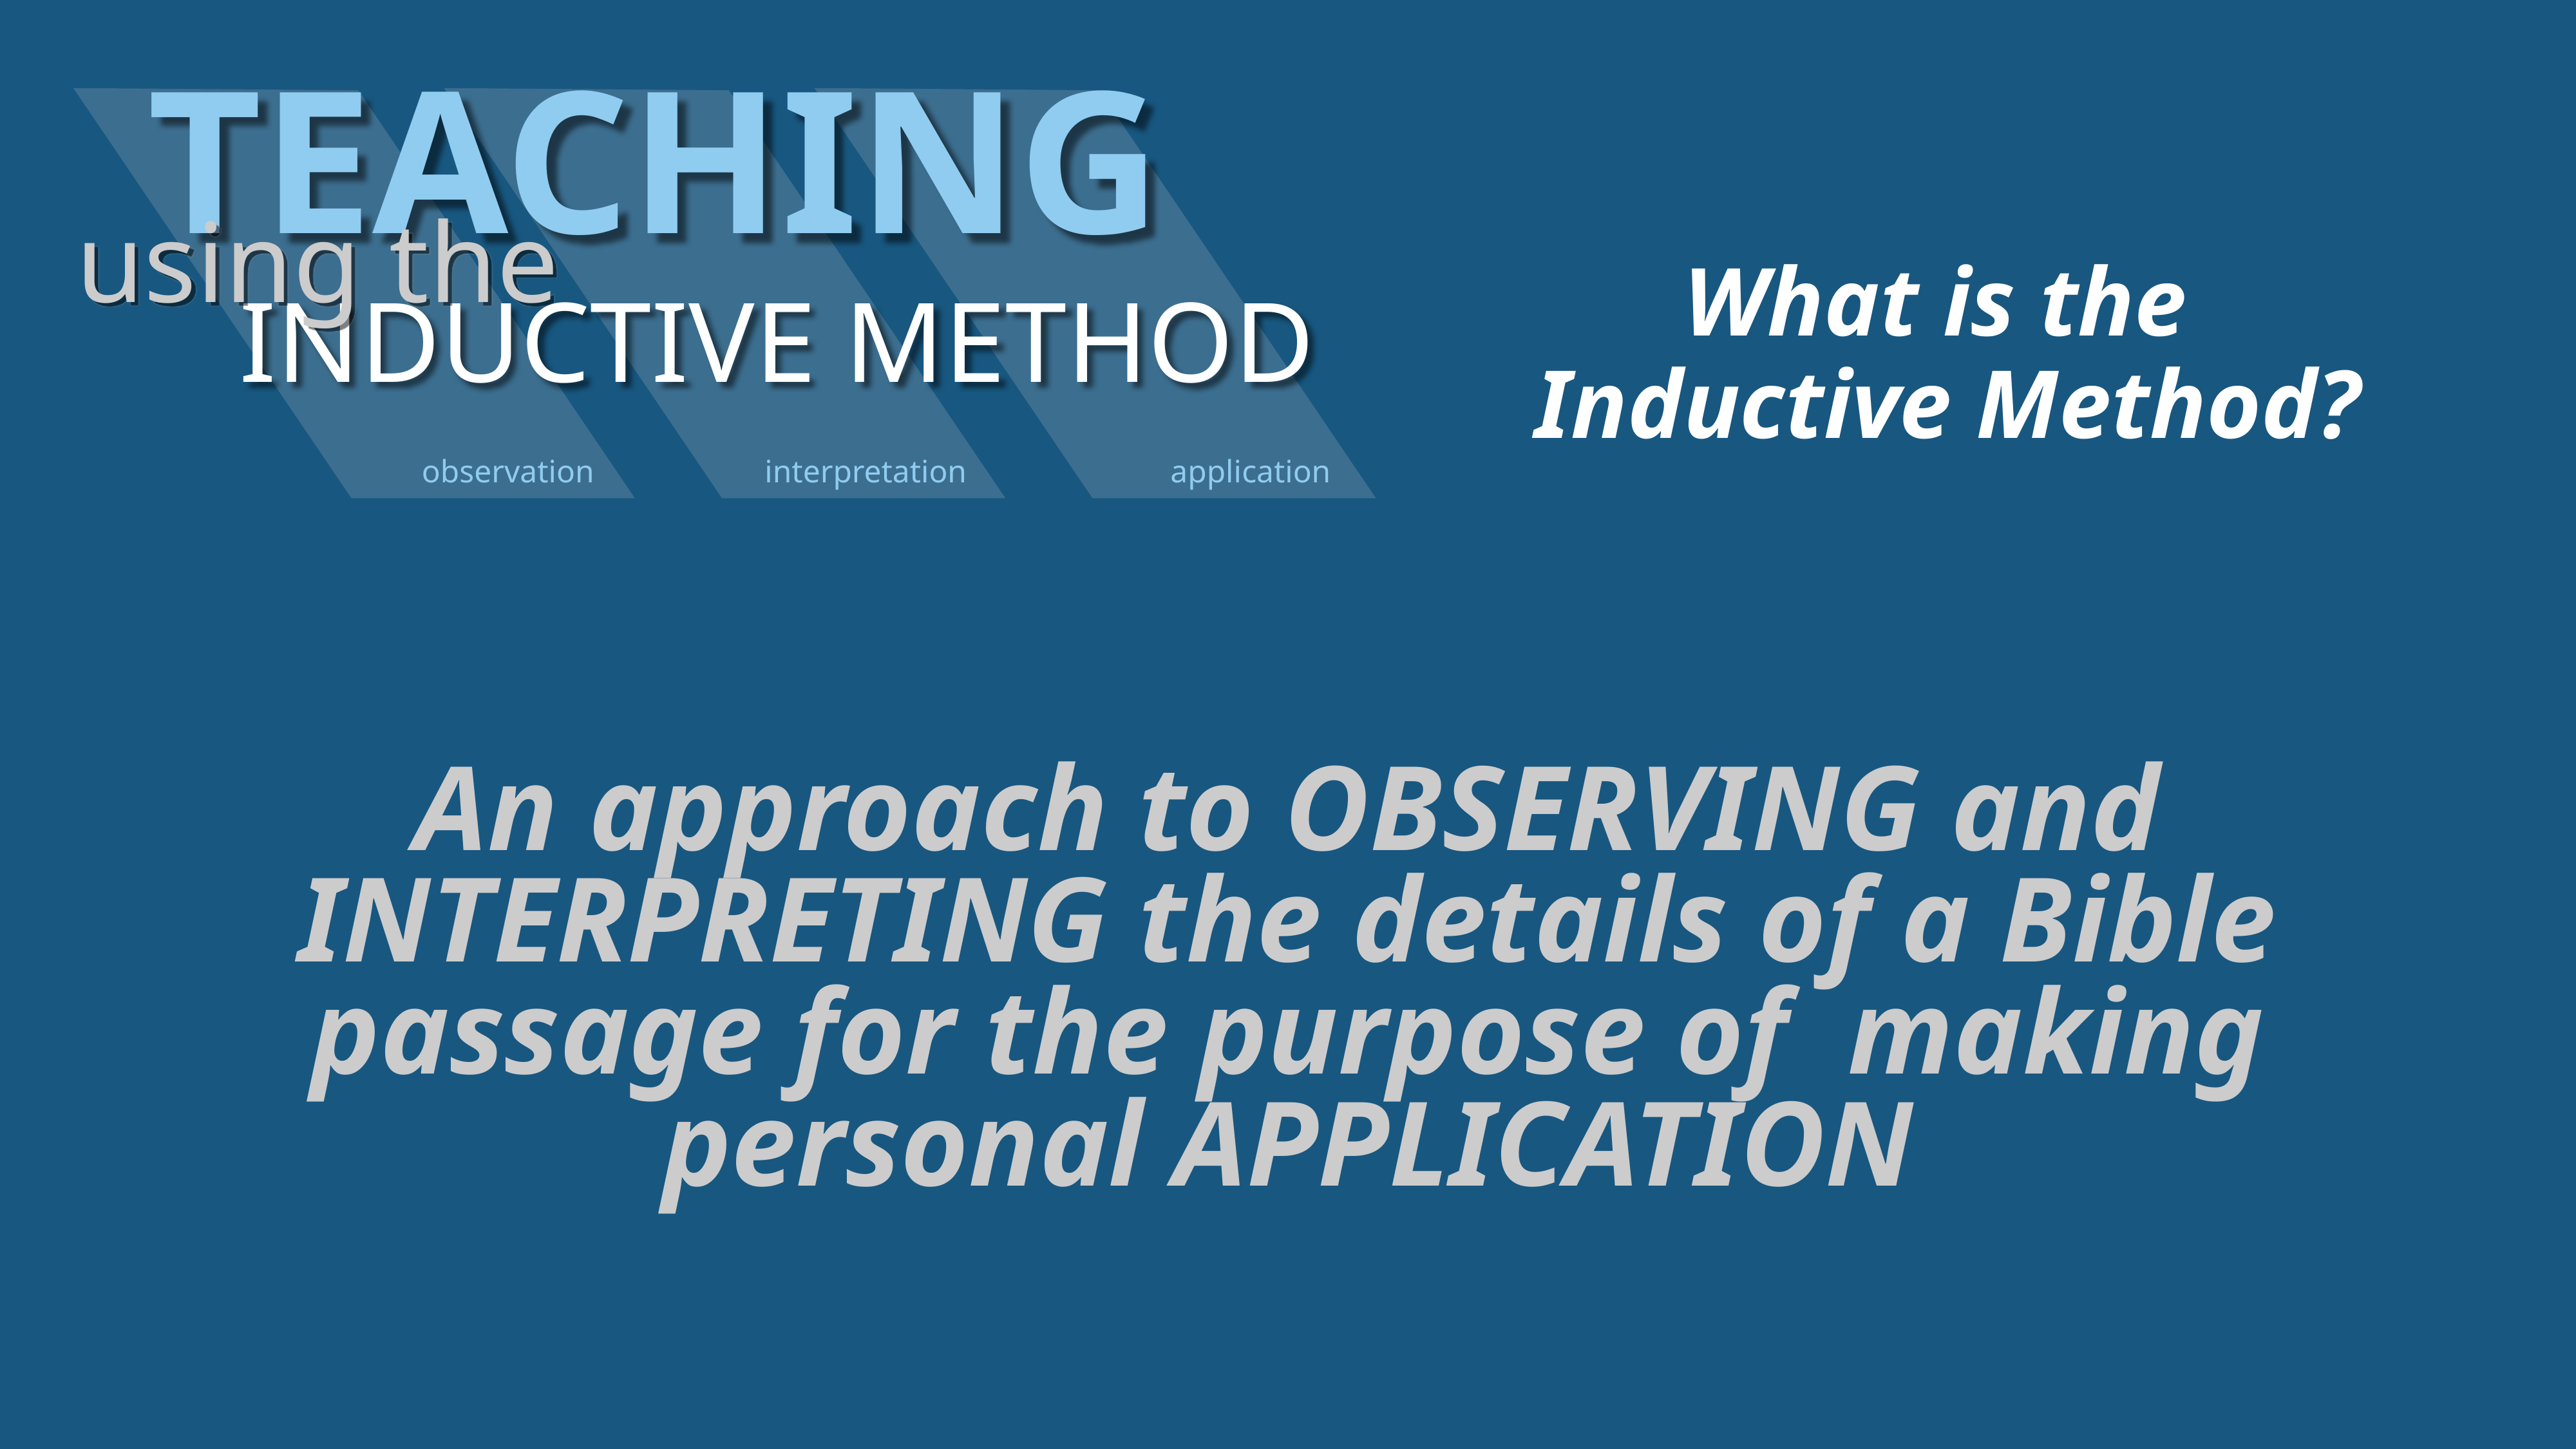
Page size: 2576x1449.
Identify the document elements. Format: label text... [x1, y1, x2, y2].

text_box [73, 14, 1376, 498]
text_box An approach to OBSERVING and INTERPRETING the details of a Bible passage for the purpose of making personal APPLICATION [223, 755, 2353, 1214]
text_box What is the Inductive Method? [1530, 285, 2366, 455]
